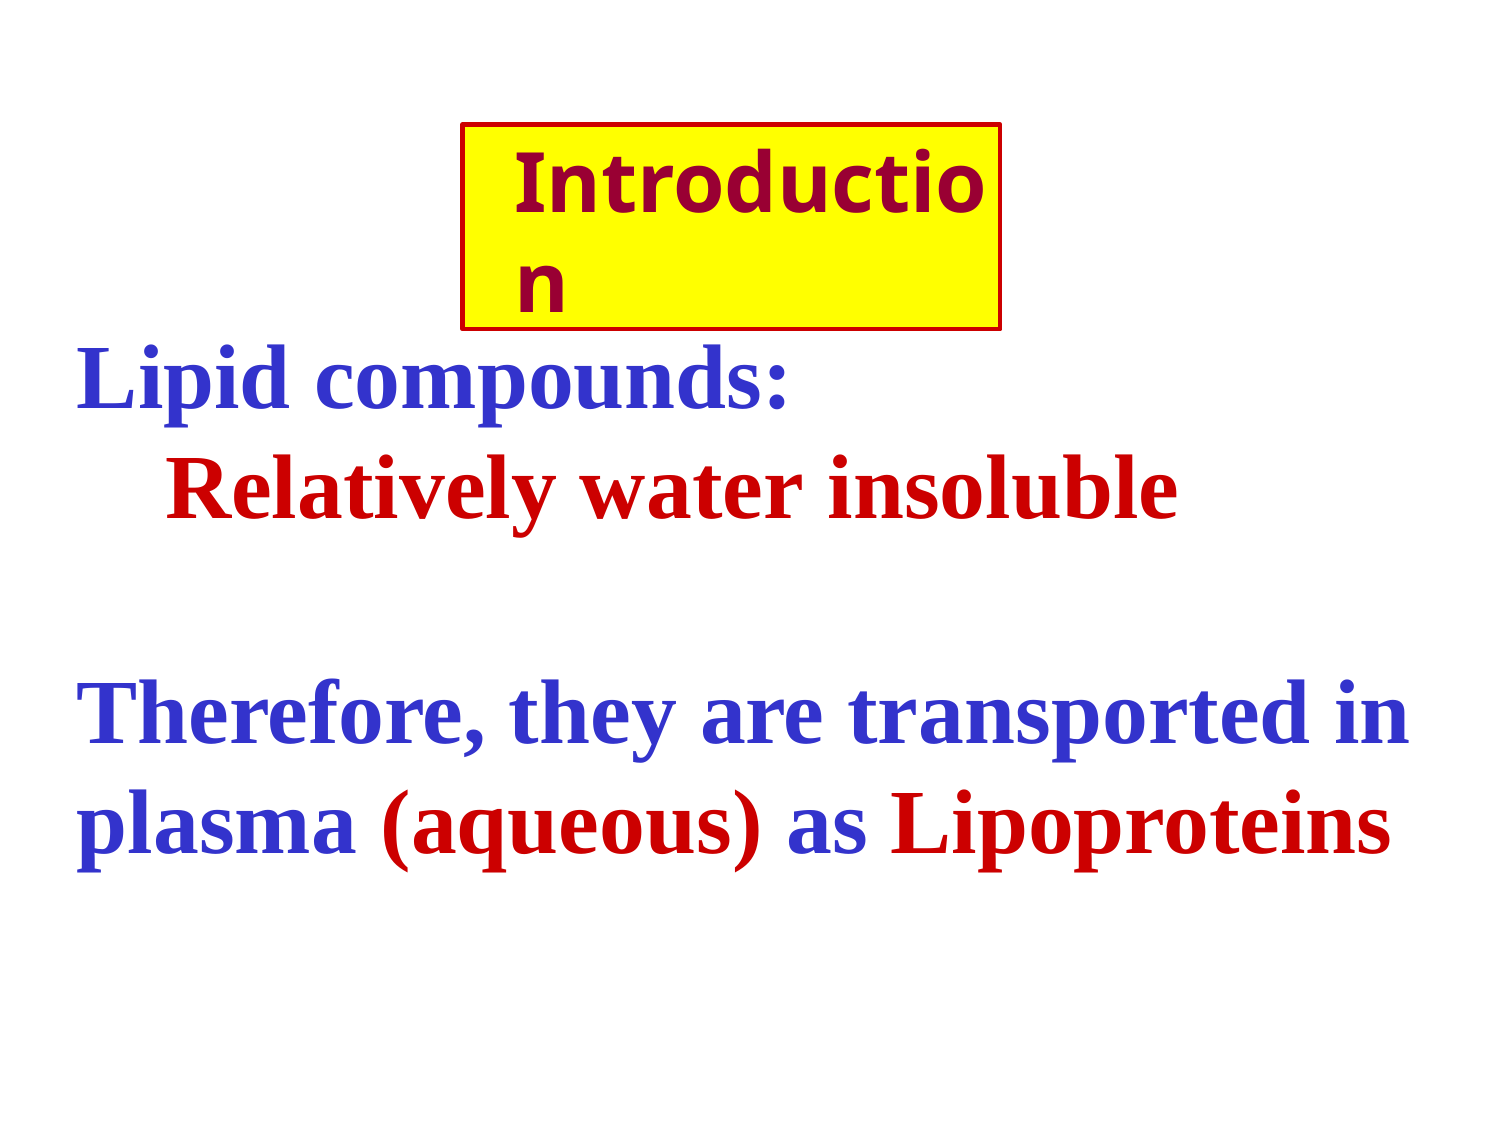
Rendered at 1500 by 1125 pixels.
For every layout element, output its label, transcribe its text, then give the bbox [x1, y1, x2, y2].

text_box Lipid compounds: Relatively water insoluble Therefore, they are transported in plasma (aqueous) as Lipoproteins [74, 317, 1416, 872]
title Introduction [462, 124, 1001, 330]
